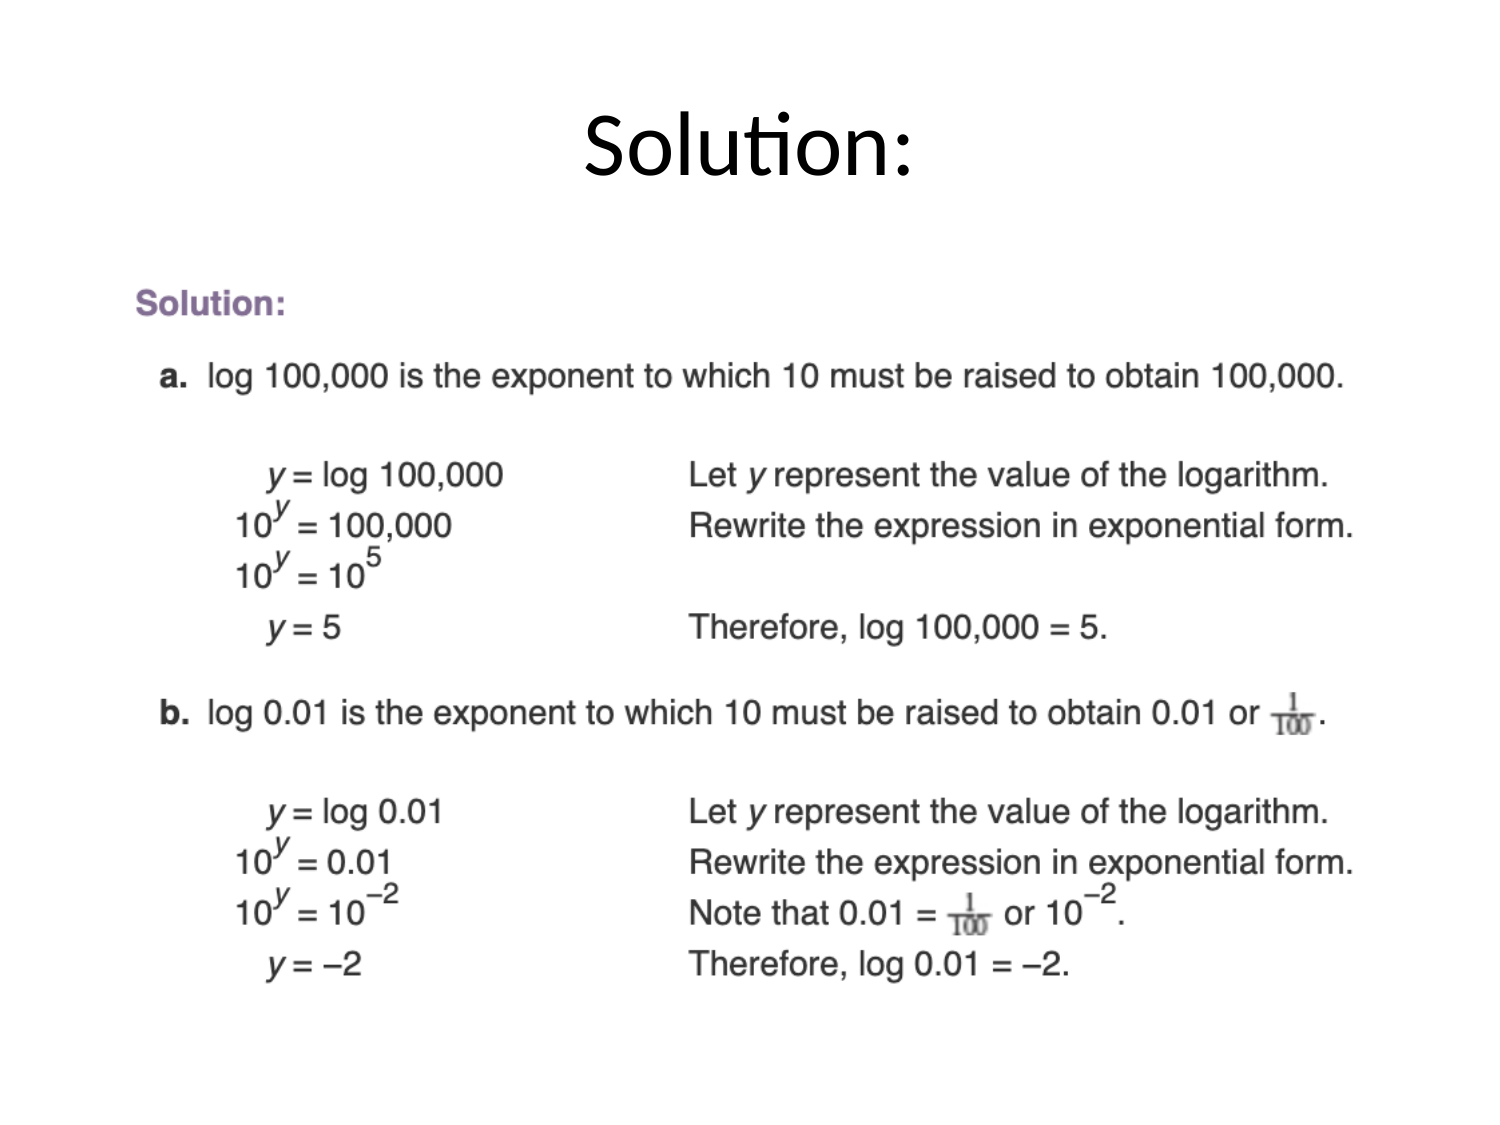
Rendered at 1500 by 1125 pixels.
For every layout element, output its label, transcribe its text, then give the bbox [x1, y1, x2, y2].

title Solution: [75, 45, 1425, 233]
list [74, 262, 1426, 1006]
